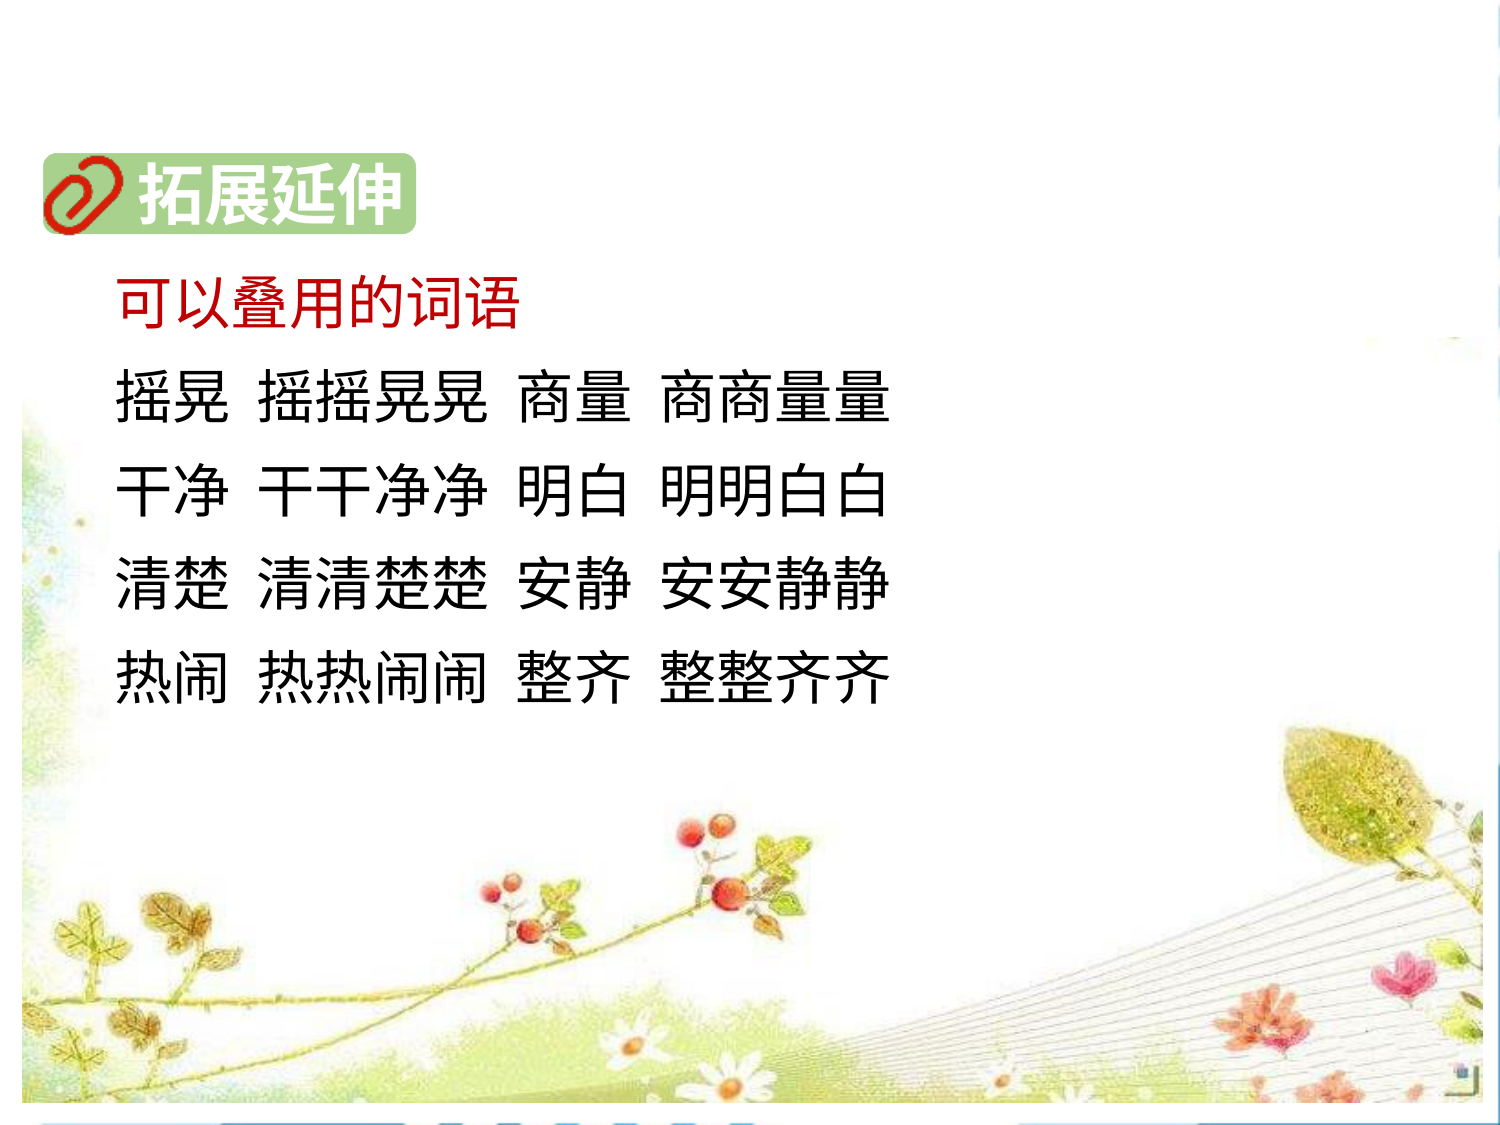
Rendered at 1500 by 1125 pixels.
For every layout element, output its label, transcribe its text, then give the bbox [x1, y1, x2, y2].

text_box 拓展延伸 [122, 146, 436, 241]
picture [0, 0, 1500, 1125]
list 可以叠用的词语 摇晃 摇摇晃晃 商量 商商量量 干净 干干净净 明白 明明白白 清楚 清清楚楚 安静 安安静静 热闹 热热闹闹 整齐 整整齐齐 [103, 257, 1397, 337]
